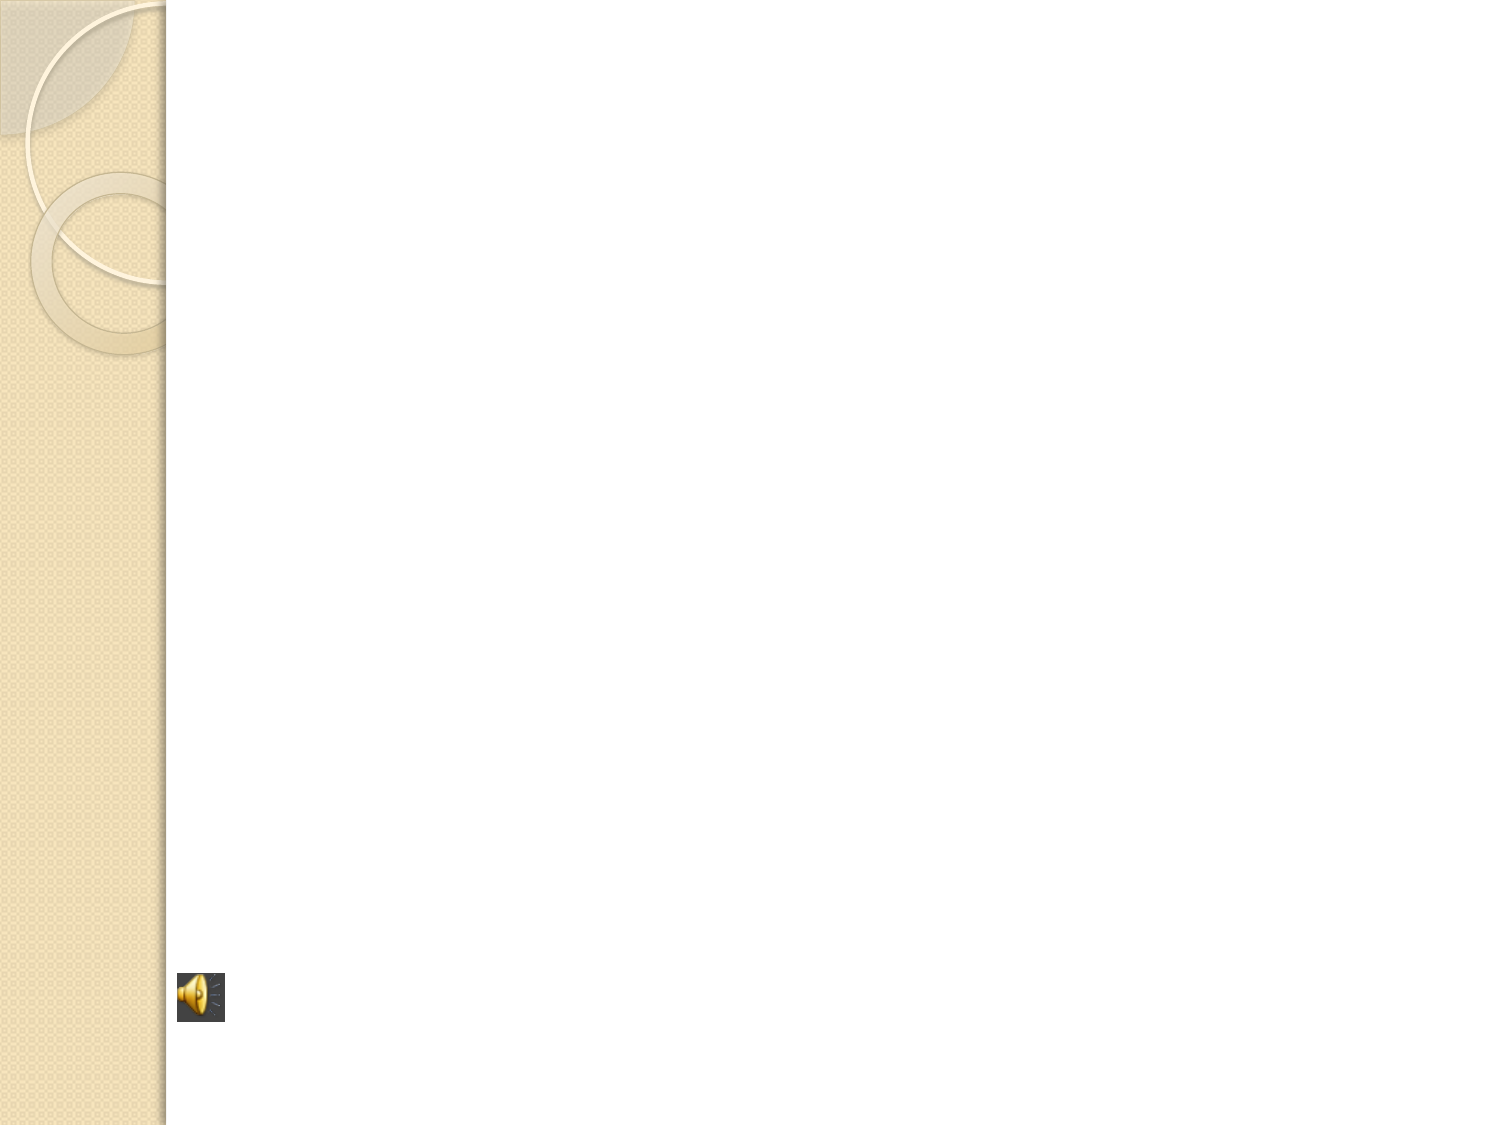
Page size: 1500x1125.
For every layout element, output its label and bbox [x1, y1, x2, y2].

list [175, 972, 226, 1023]
